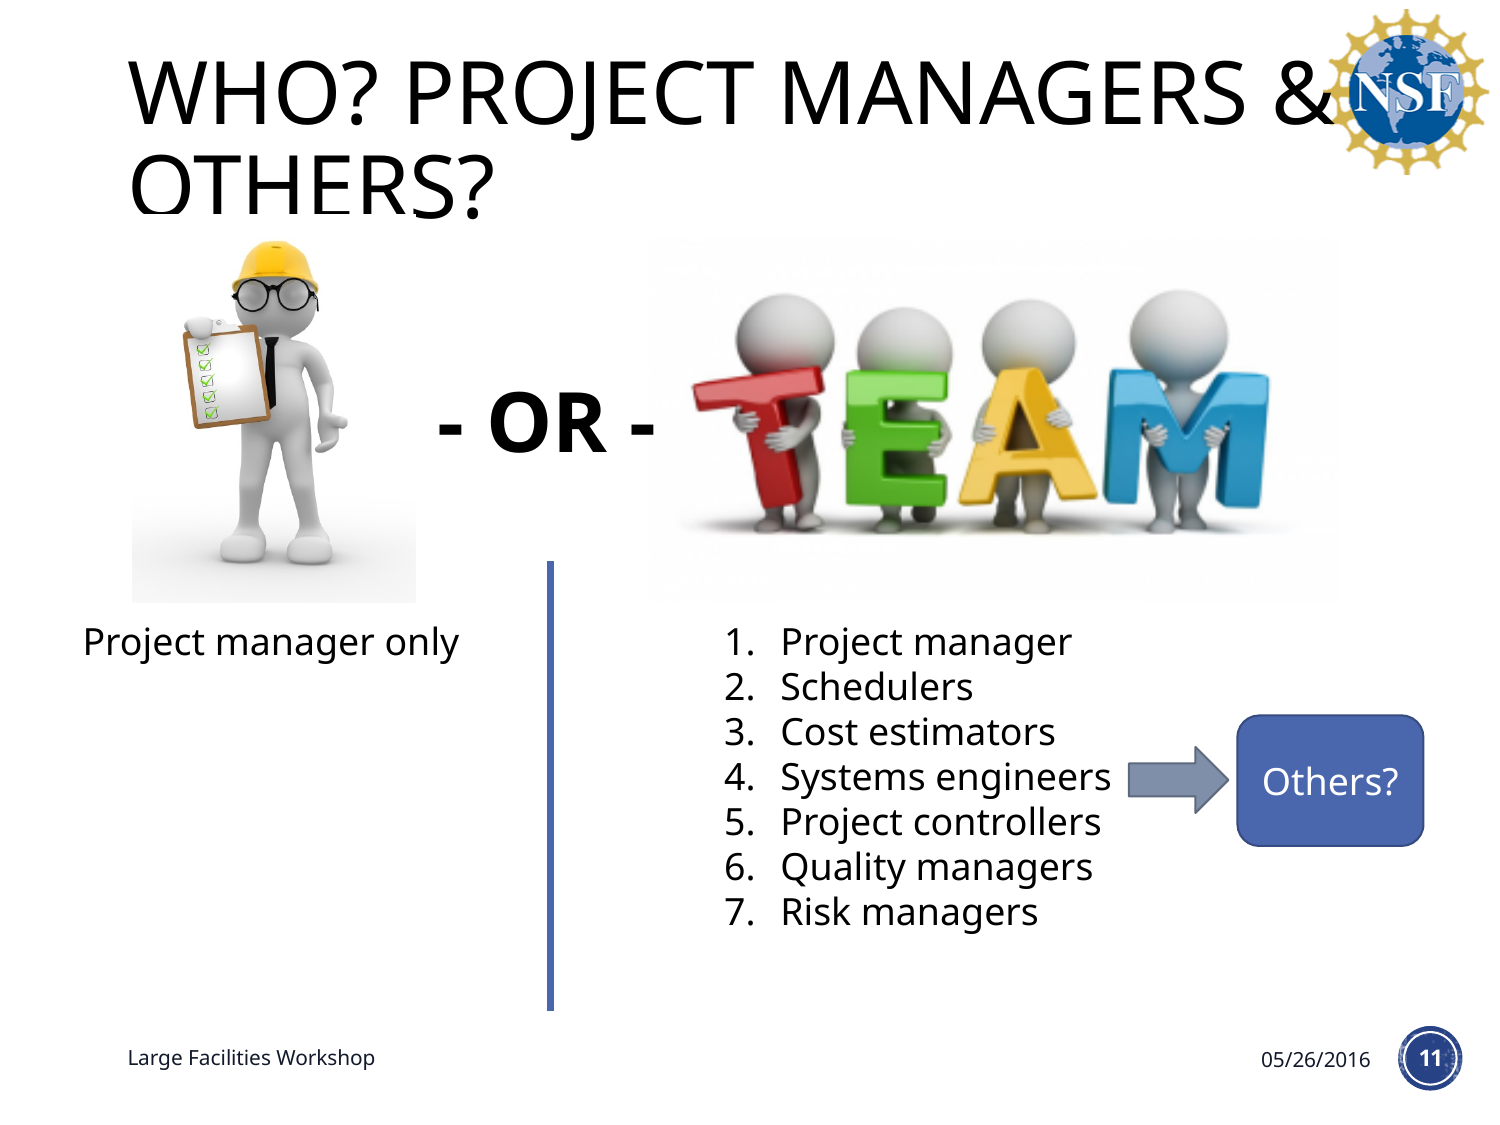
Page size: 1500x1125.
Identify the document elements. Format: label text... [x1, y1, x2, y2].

picture [132, 214, 416, 603]
slide_number 11 [1391, 1028, 1471, 1089]
text_box Project manager only [67, 610, 475, 671]
title Who? Project managers & others? [112, 79, 1388, 207]
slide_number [982, 1028, 1386, 1089]
text_box [1127, 745, 1230, 814]
text_box - OR - [423, 361, 648, 477]
picture [1323, 9, 1490, 175]
picture [648, 236, 1341, 602]
text_box Others? [1236, 714, 1425, 847]
text_box Project manager Schedulers Cost estimators Systems engineers Project controllers Quality managers Risk managers [709, 610, 1127, 1031]
footer Large Facilities Workshop [112, 1028, 891, 1089]
